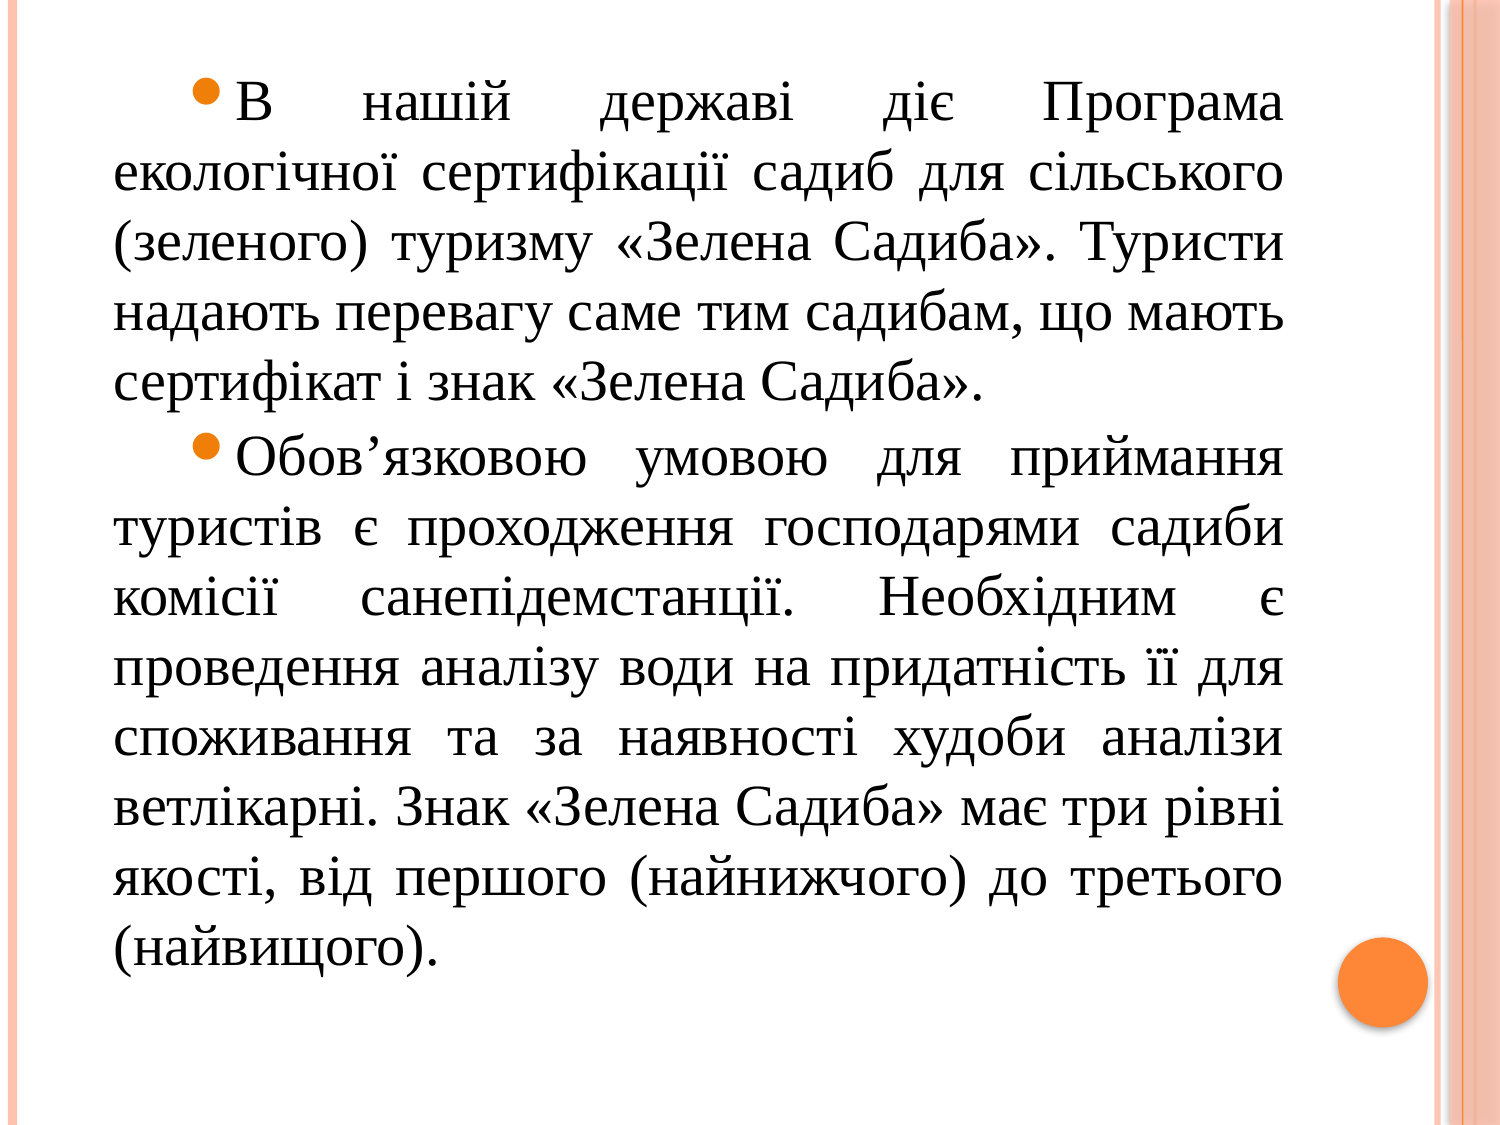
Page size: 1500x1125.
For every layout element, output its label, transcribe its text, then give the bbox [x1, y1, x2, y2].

list В нашій державі діє Програма екологічної сертифікації садиб для сільського (зеленого) туризму «Зелена Садиба». Туристи надають перевагу саме тим садибам, що мають сертифікат і знак «Зелена Садиба». Обов’язковою умовою для приймання туристів є проходження господарями садиби комісії санепідемстанції. Необхідним є проведення аналізу води на придатність її для споживання та за наявності худоби аналізи ветлікарні. Знак «Зелена Садиба» має три рівні якості, від першого (найнижчого) до третього (найвищого). [75, 54, 1300, 1062]
